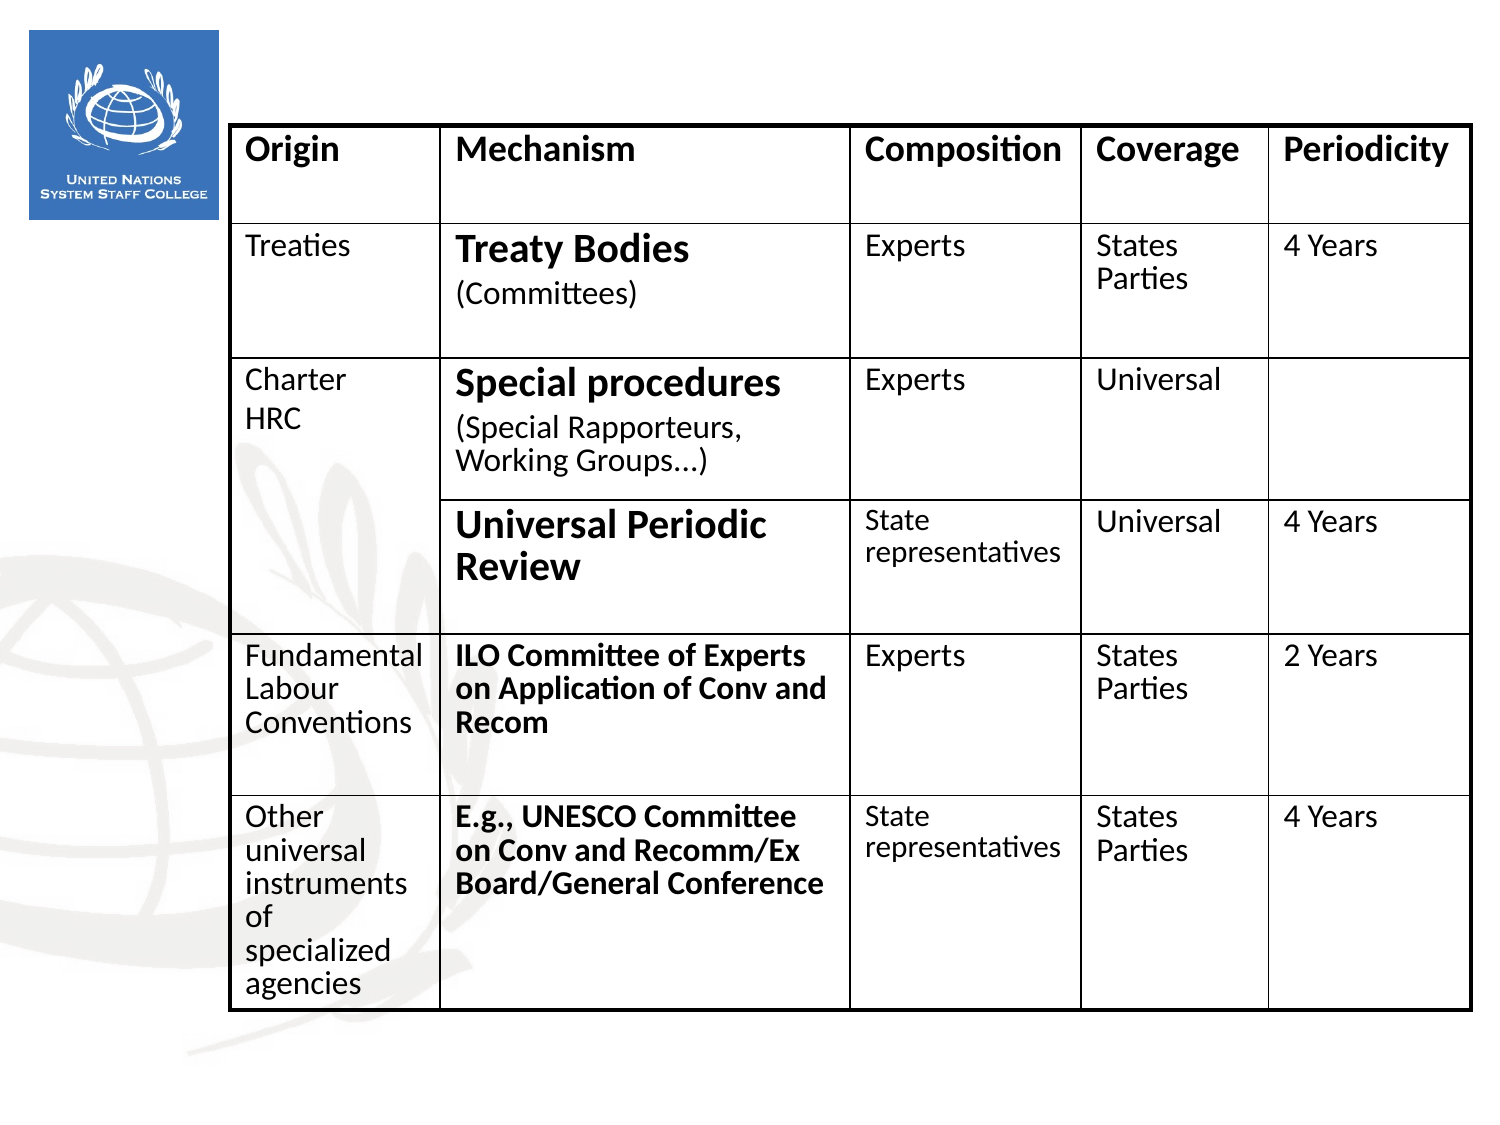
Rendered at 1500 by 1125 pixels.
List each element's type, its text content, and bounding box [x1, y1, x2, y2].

table_cell Other universal instruments of specialized agencies [232, 796, 439, 1008]
table_header Coverage [1082, 128, 1268, 223]
table_cell State representatives [851, 501, 1080, 633]
table_header Composition [851, 128, 1080, 223]
table_cell Treaty Bodies (Committees) [441, 224, 849, 357]
table_cell States Parties [1082, 796, 1268, 1008]
table_cell 4 Years [1269, 224, 1469, 357]
table_cell E.g., UNESCO Committee on Conv and Recomm/Ex Board/General Conference [441, 796, 849, 1008]
table_cell States Parties [1082, 635, 1268, 795]
table_header Periodicity [1269, 128, 1469, 223]
table_cell 4 Years [1269, 796, 1469, 1008]
table_cell State representatives [851, 796, 1080, 1008]
table_cell States Parties [1082, 224, 1268, 357]
picture [29, 30, 219, 220]
table_cell Universal [1082, 359, 1268, 499]
table_header Origin [232, 128, 439, 223]
table_cell Fundamental Labour Conventions [232, 635, 439, 795]
table_cell Universal [1082, 501, 1268, 633]
table_cell Experts [851, 224, 1080, 357]
table_cell Experts [851, 359, 1080, 499]
table_cell [1269, 359, 1469, 499]
table_cell Universal Periodic Review [441, 501, 849, 633]
table_header Mechanism [441, 128, 849, 223]
table_cell Treaties [232, 224, 439, 357]
table_cell Experts [851, 635, 1080, 795]
table_cell Charter HRC [232, 359, 439, 633]
table_cell 2 Years [1269, 635, 1469, 795]
table_cell ILO Committee of Experts on Application of Conv and Recom [441, 635, 849, 795]
table_cell 4 Years [1269, 501, 1469, 633]
table_cell Special procedures (Special Rapporteurs, Working Groups...) [441, 359, 849, 499]
